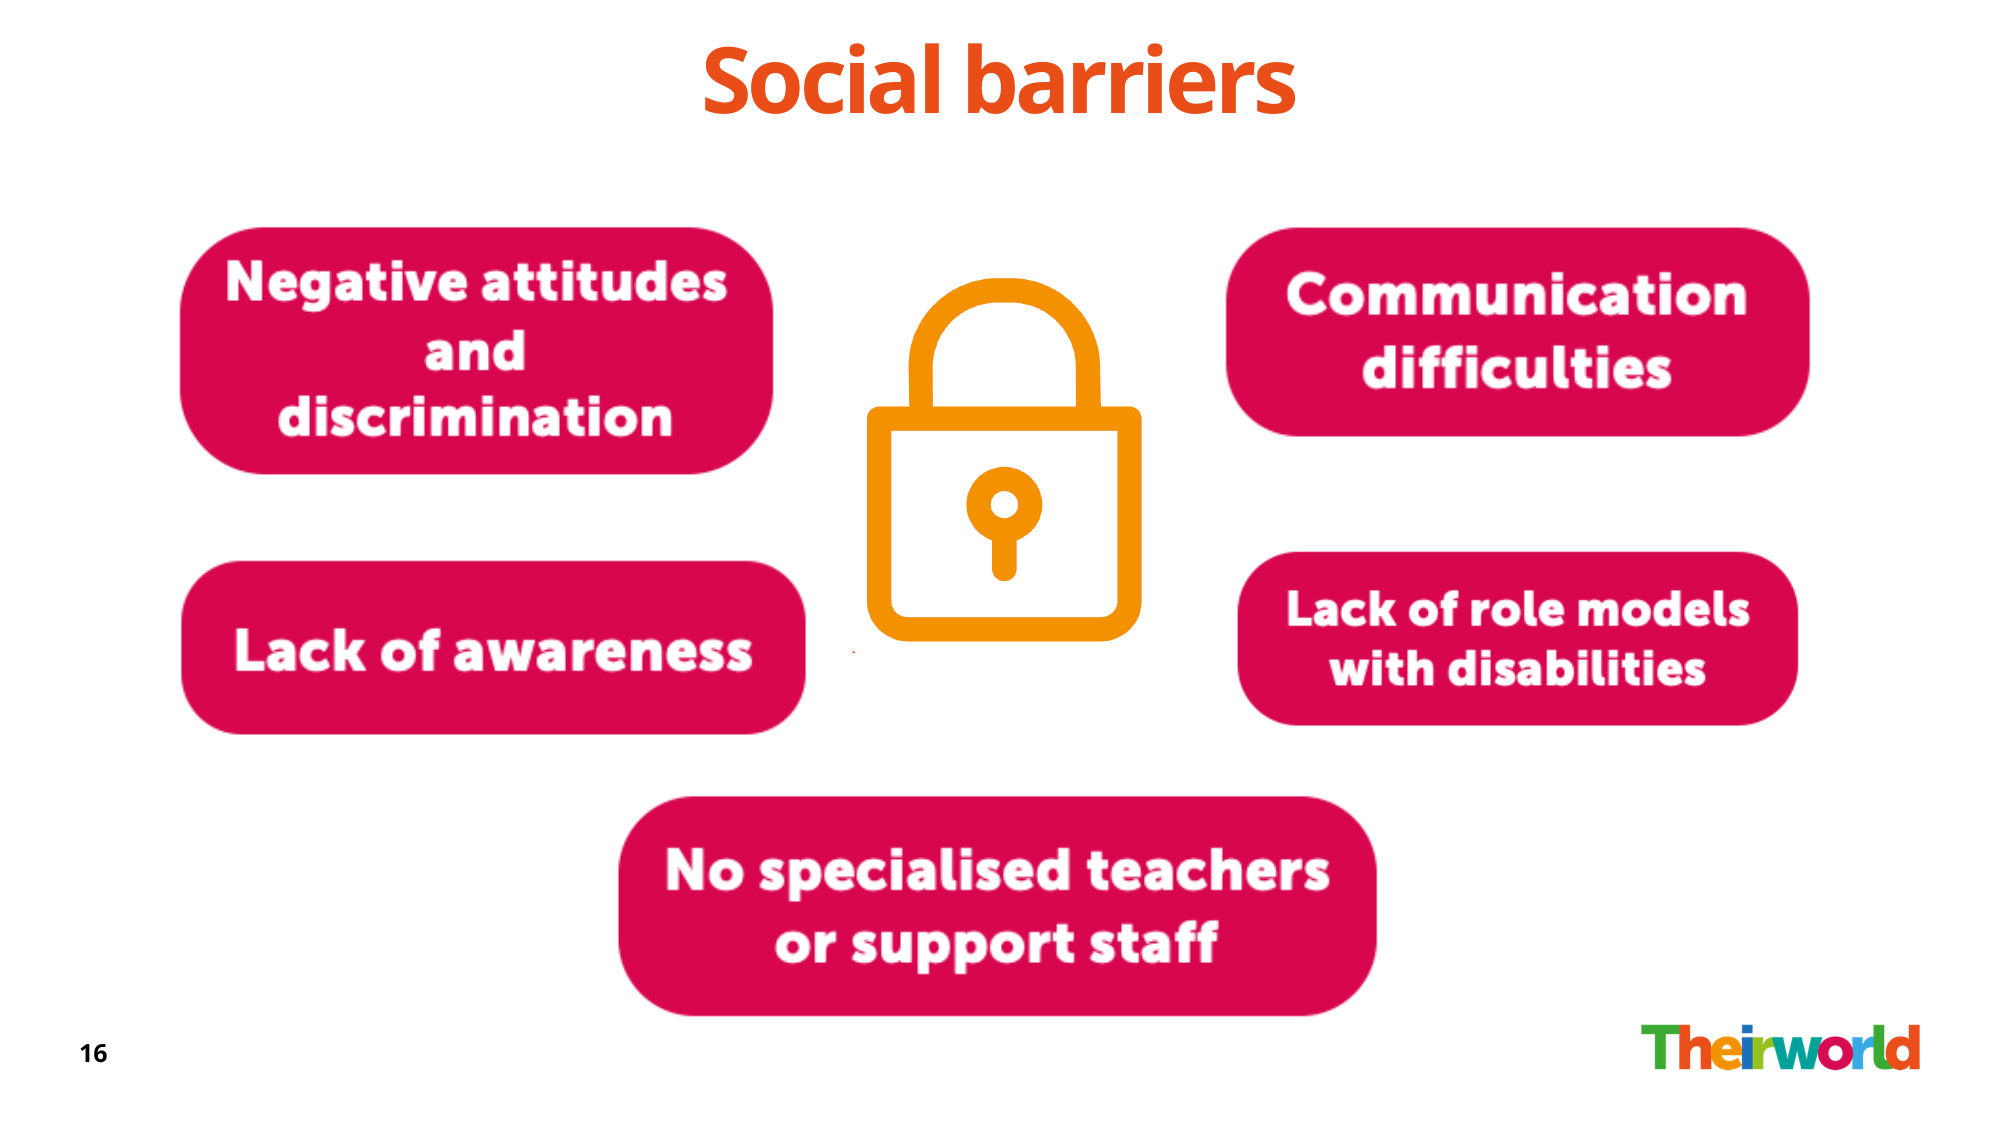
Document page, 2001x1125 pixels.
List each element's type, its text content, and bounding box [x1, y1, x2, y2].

picture [598, 772, 1402, 1070]
picture [1214, 520, 1816, 758]
picture [1633, 1014, 1927, 1081]
title Social barriers [99, 44, 1900, 233]
picture [153, 546, 833, 758]
slide_number 16 [79, 1023, 189, 1072]
picture [153, 193, 810, 515]
picture [1190, 203, 1841, 462]
picture [852, 270, 1148, 653]
